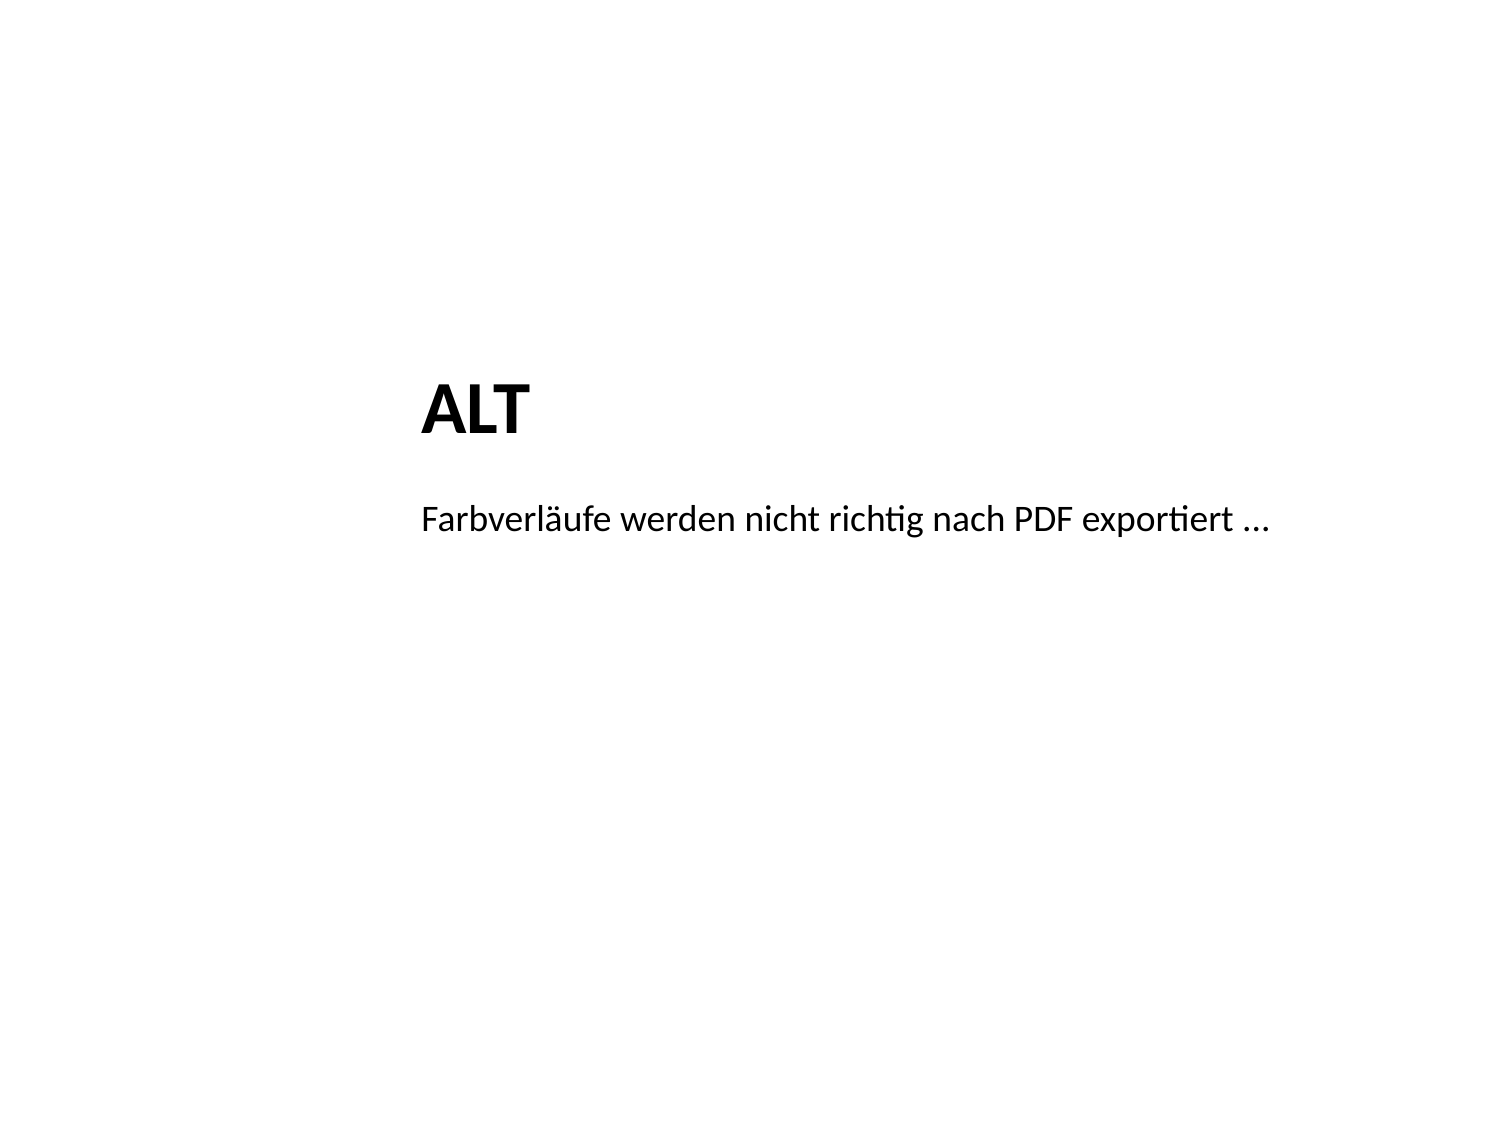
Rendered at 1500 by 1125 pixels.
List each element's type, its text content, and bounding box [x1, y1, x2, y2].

text_box ALT Farbverläufe werden nicht richtig nach PDF exportiert ... [406, 351, 1287, 547]
